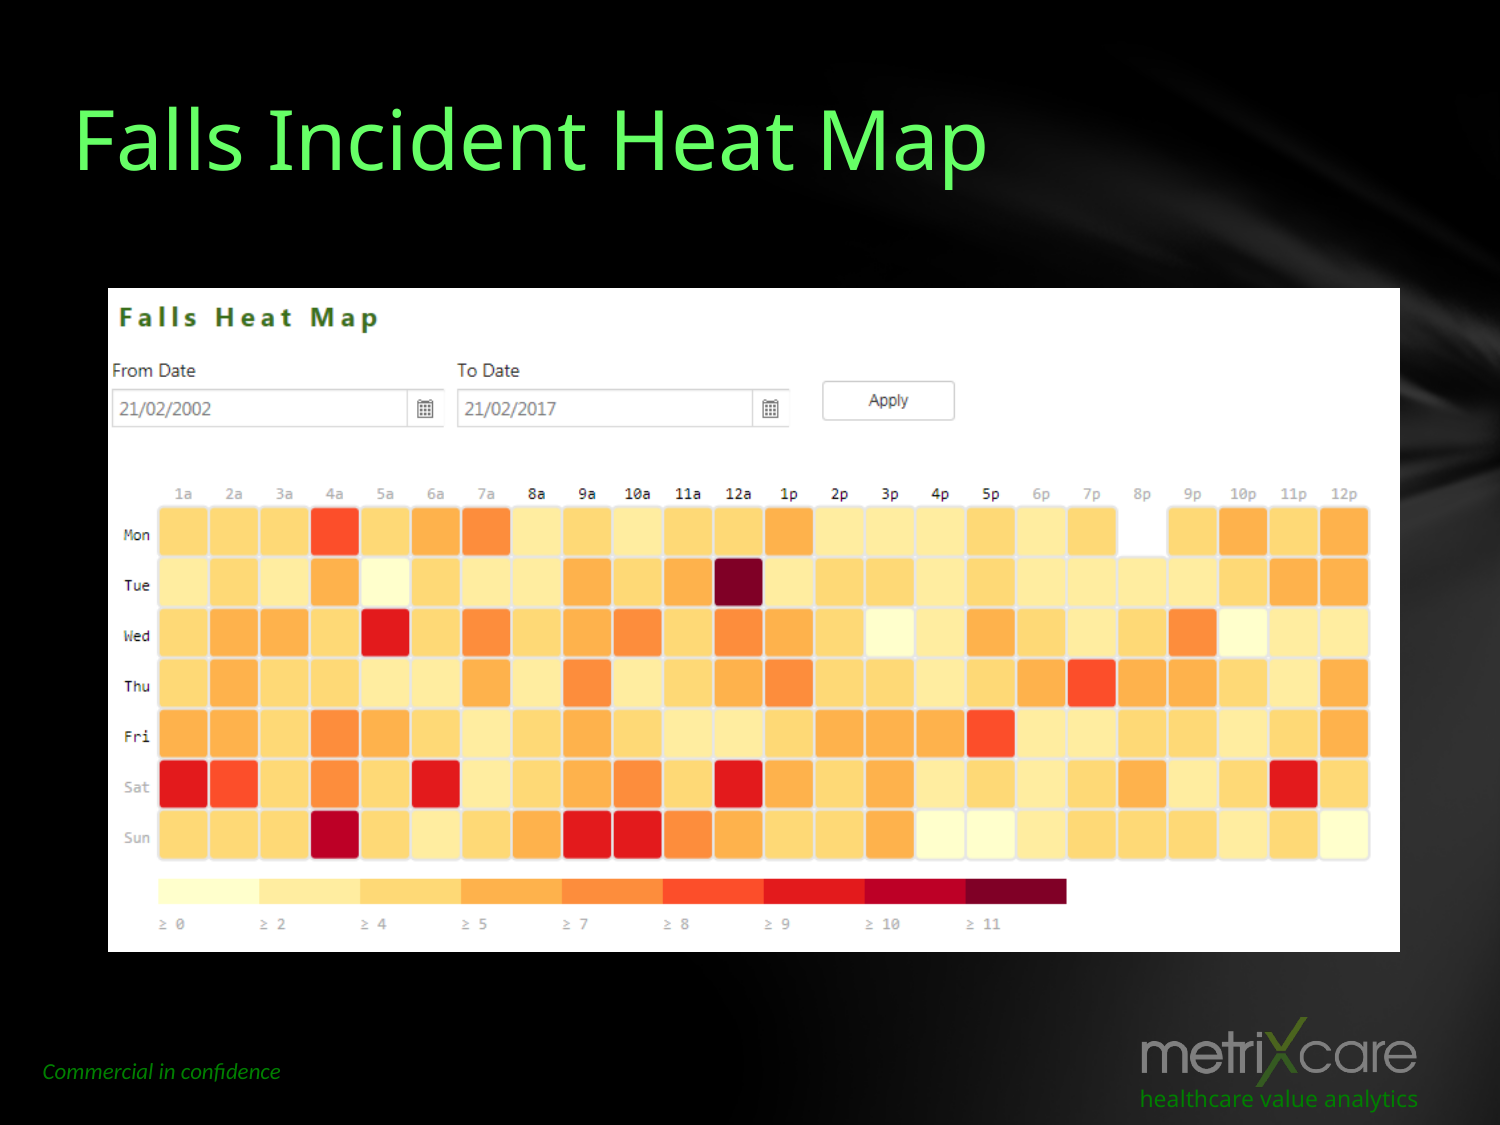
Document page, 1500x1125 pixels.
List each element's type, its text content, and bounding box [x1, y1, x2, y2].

picture [107, 288, 1400, 953]
title Falls Incident Heat Map [57, 19, 1318, 195]
picture [1118, 1011, 1440, 1094]
